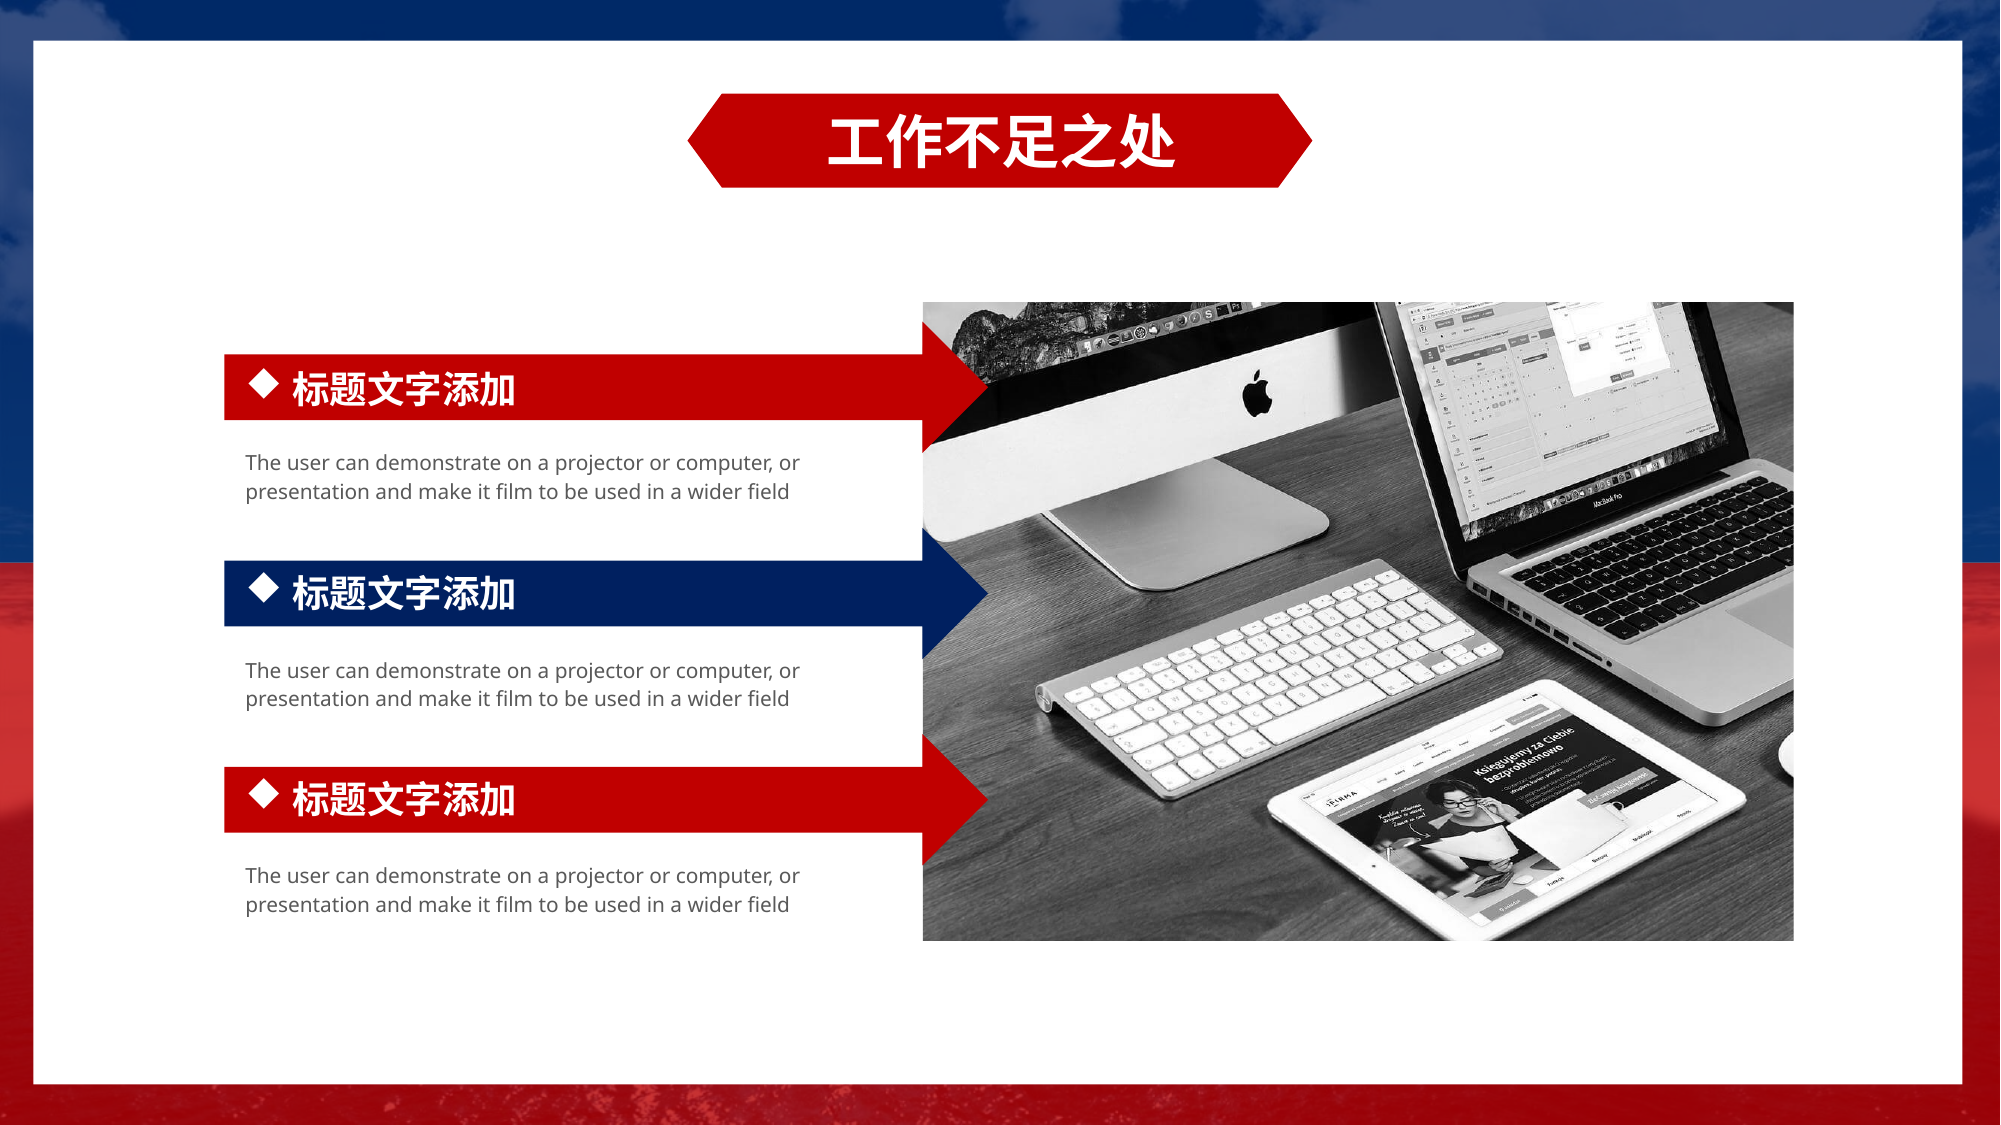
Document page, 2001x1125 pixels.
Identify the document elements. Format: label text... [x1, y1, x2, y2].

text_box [687, 93, 1313, 188]
text_box The user can demonstrate on a projector or computer, or presentation and make it film to be used in a wider field [230, 660, 923, 719]
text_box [224, 734, 989, 866]
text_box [224, 527, 989, 660]
text_box The user can demonstrate on a projector or computer, or presentation and make it film to be used in a wider field [230, 453, 923, 511]
text_box [922, 302, 1795, 941]
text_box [224, 321, 989, 453]
text_box The user can demonstrate on a projector or computer, or presentation and make it film to be used in a wider field [230, 866, 923, 924]
